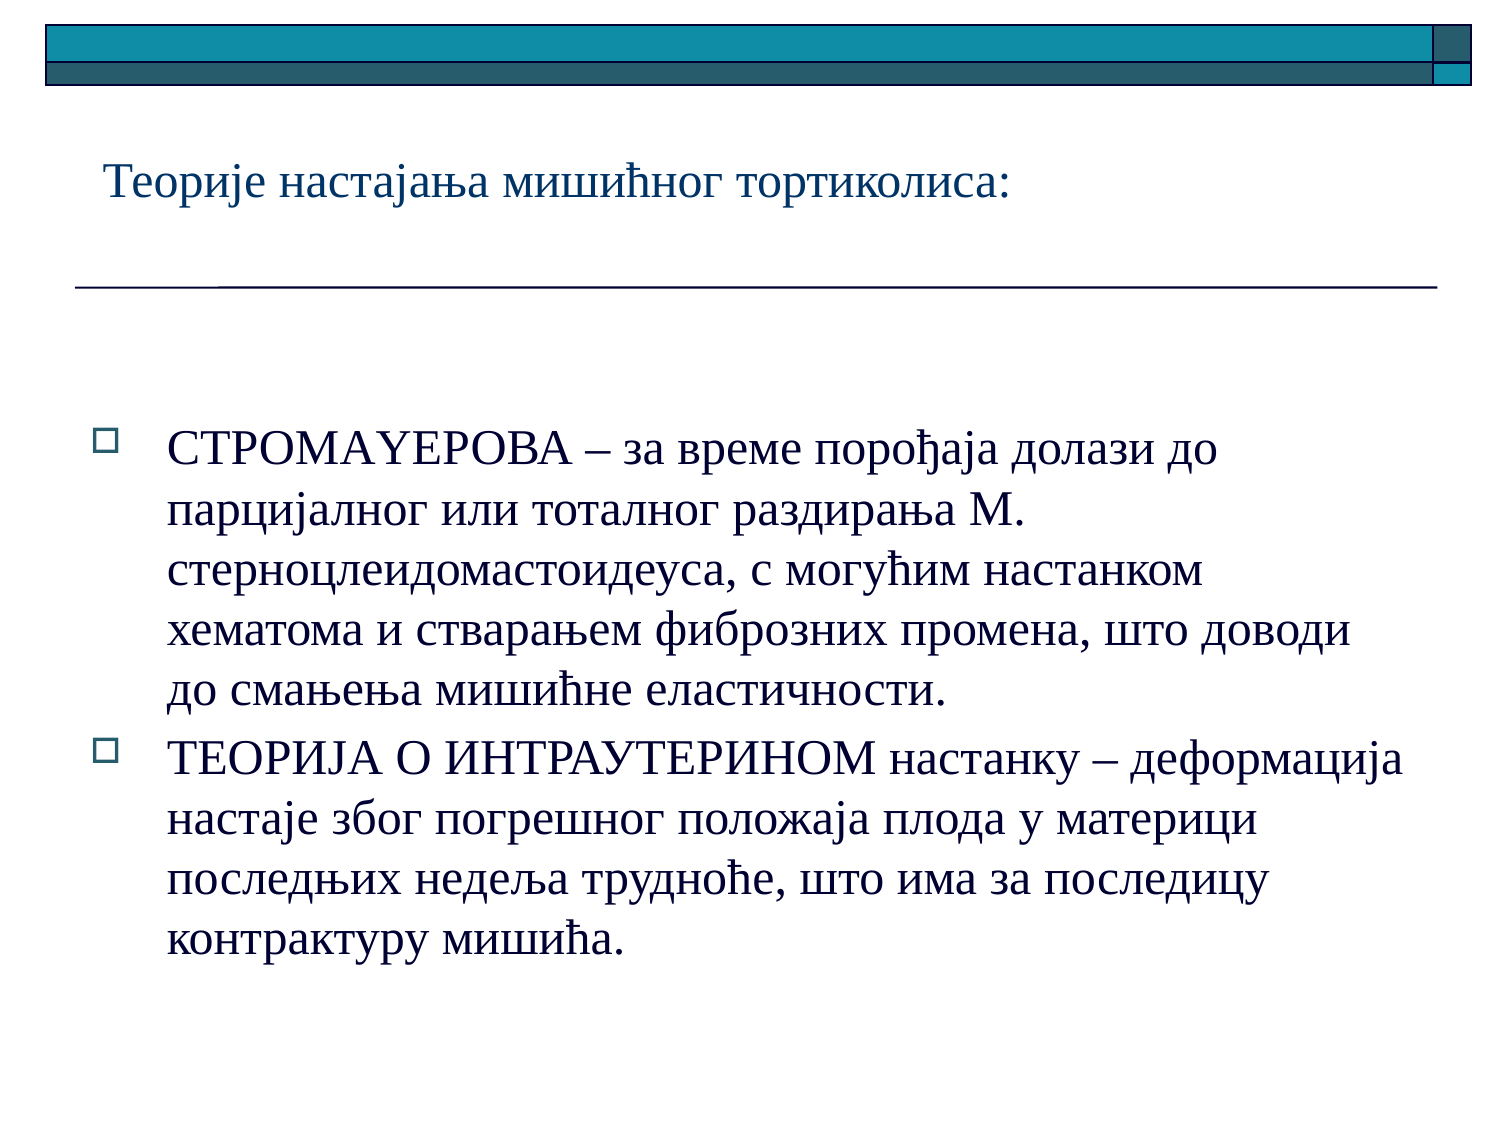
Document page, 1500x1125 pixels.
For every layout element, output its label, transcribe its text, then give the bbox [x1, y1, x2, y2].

title Теорије настајања мишићног тортиколиса: [75, 87, 1425, 275]
list СТРОМАYЕРОВА – за време порођаја долази до парцијалног или тоталног раздирања М. стерноцлеидомастоидеуса, с могућим настанком хематома и стварањем фиброзних промена, што доводи до смањења мишићне еластичности. ТЕОРИЈА О ИНТРАУТЕРИНОМ настанку – деформација настаје због погрешног положаја плода у материци последњих недеља трудноће, што има за последицу контрактуру мишића. [75, 299, 1425, 1006]
